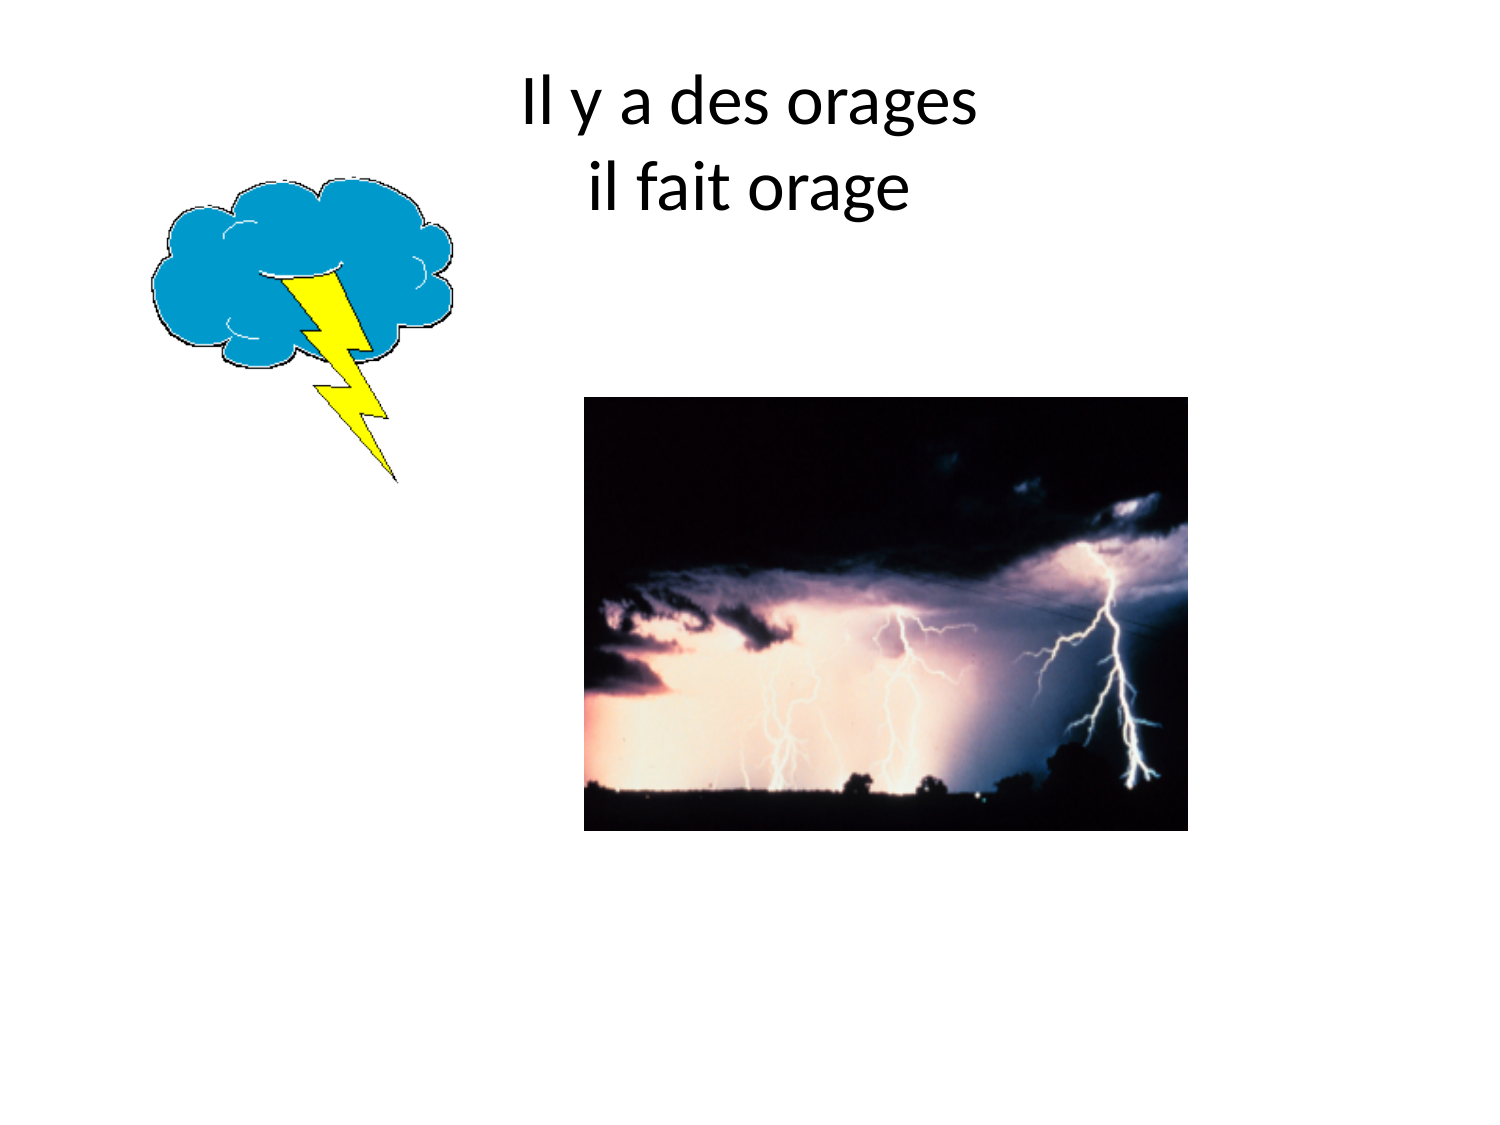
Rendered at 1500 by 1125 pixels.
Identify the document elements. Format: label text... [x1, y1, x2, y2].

picture [584, 396, 1188, 832]
title Il y a des orages il fait orage [75, 45, 1425, 233]
picture [123, 125, 475, 512]
